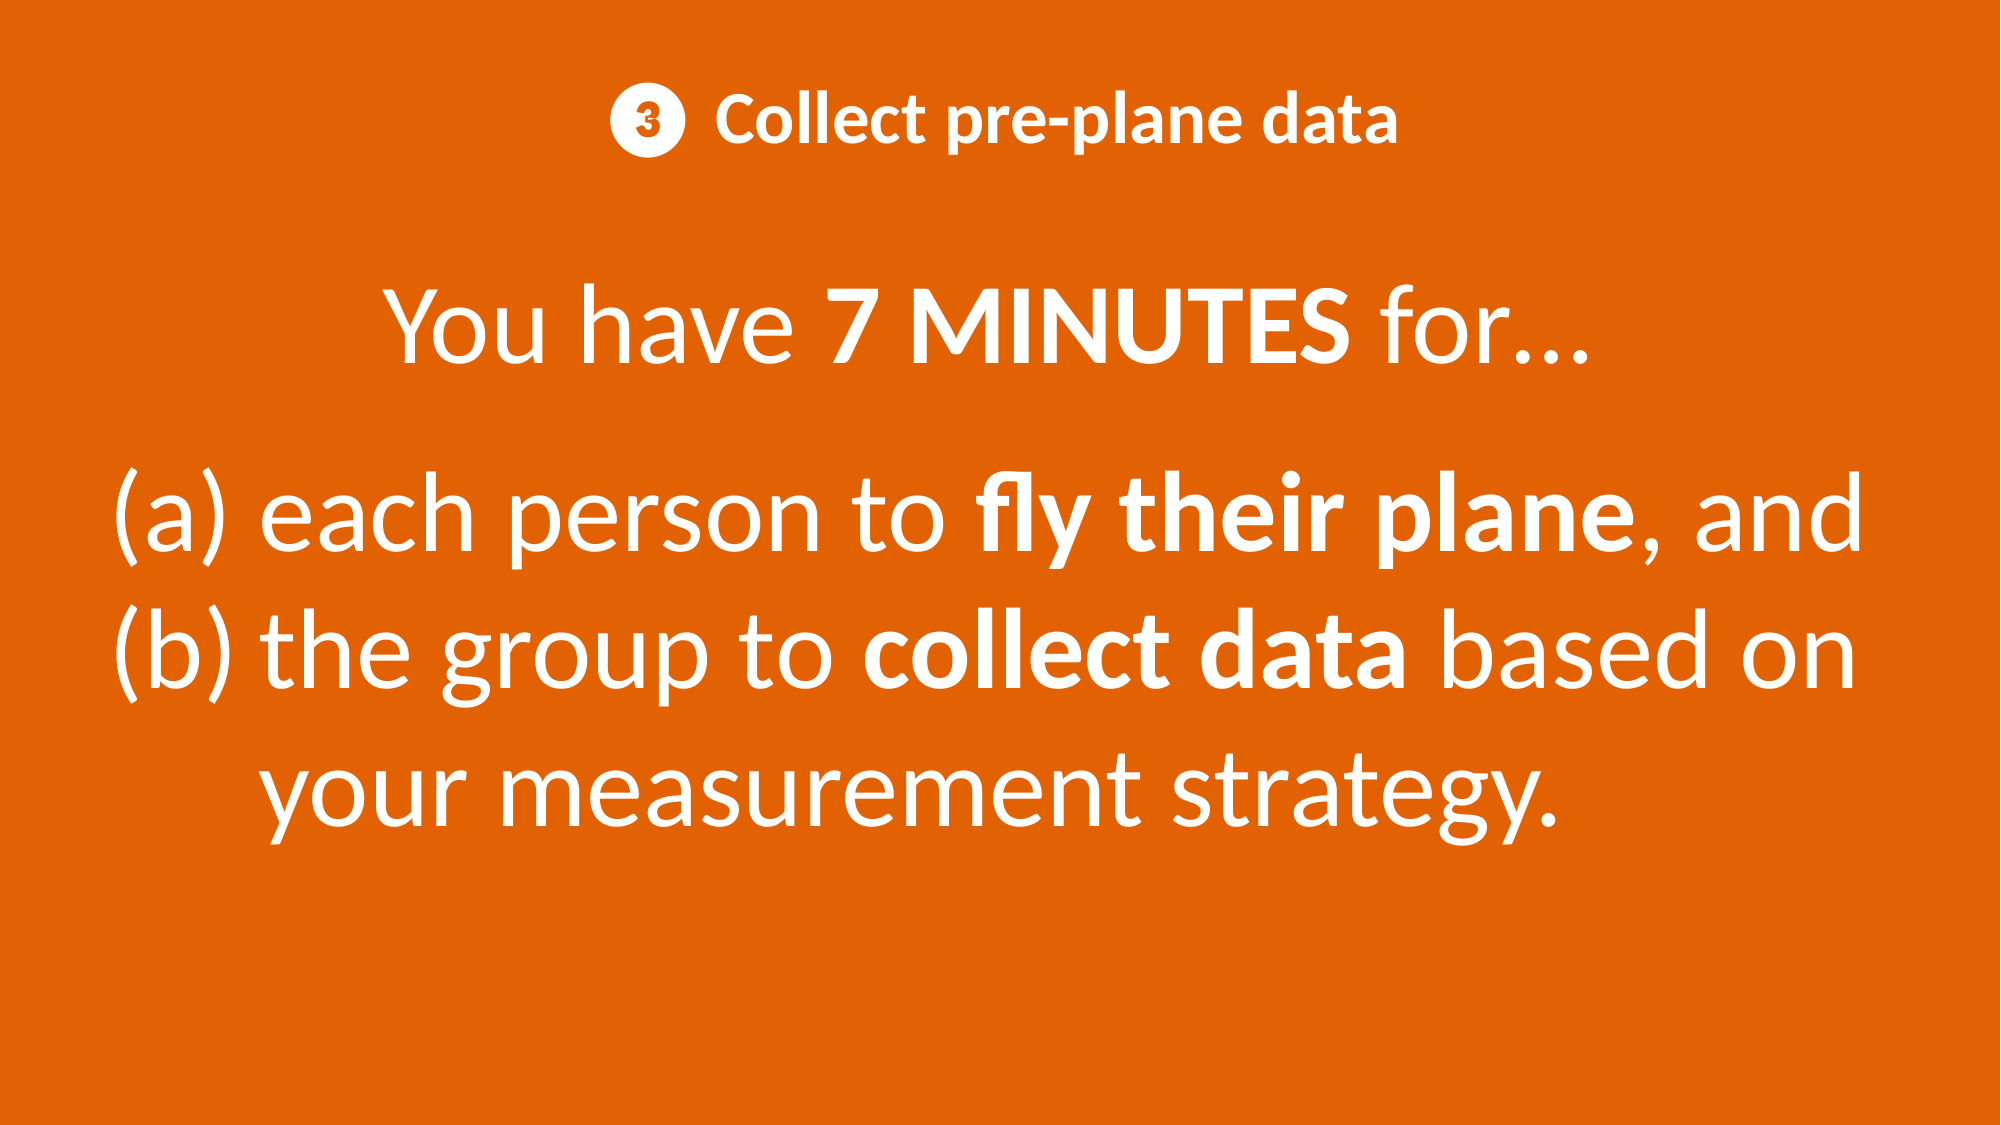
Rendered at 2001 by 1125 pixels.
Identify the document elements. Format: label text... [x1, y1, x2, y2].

text_box You have 7 MINUTES for… each person to fly their plane, and the group to collect data based on your measurement strategy. [93, 262, 1907, 857]
text_box ❸ Collect pre-plane data [584, 29, 1416, 166]
